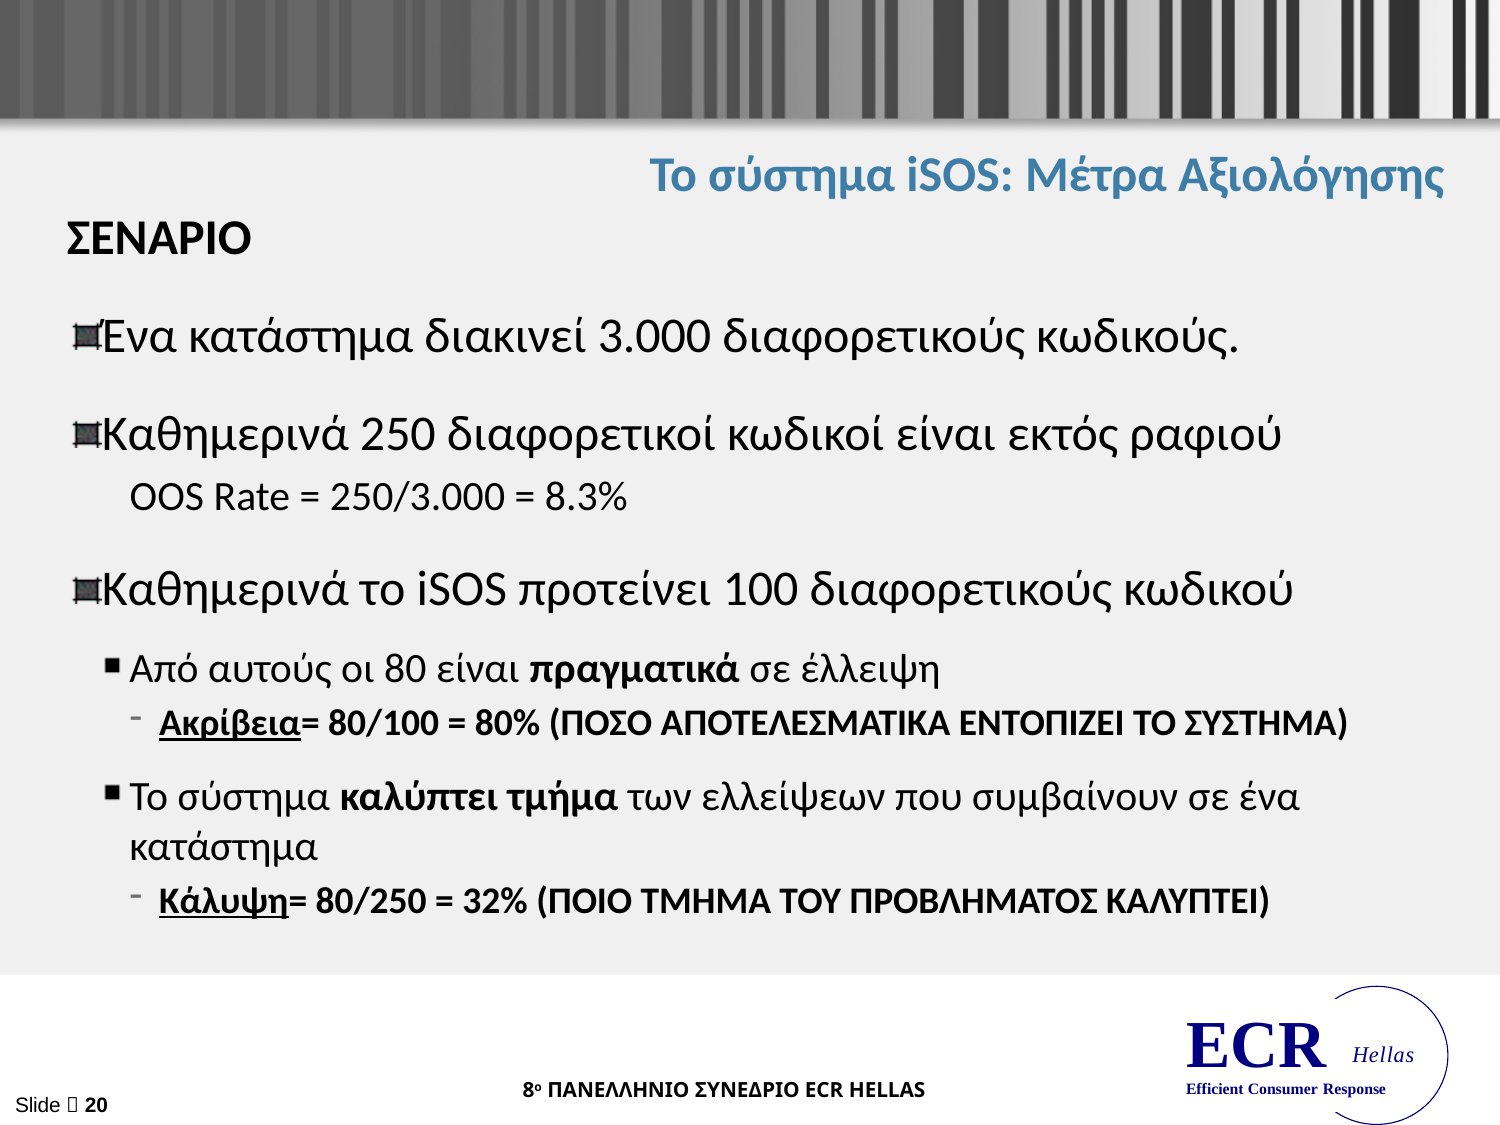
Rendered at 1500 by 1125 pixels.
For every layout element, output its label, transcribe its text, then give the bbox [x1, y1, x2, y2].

title To σύστημα iSOS: Μέτρα Αξιολόγησης [65, 138, 1445, 238]
footer Slide  20 [0, 1084, 176, 1125]
picture [0, 0, 1500, 1125]
list ΣΕΝΑΡΙΟ Ένα κατάστημα διακινεί 3.000 διαφορετικούς κωδικούς. Καθημερινά 250 διαφορετικοί κωδικοί είναι εκτός ραφιού OOS Rate = 250/3.000 = 8.3% Καθημερινά το iSOS προτείνει 100 διαφορετικούς κωδικού Από αυτούς οι 80 είναι πραγματικά σε έλλειψη Ακρίβεια= 80/100 = 80% (ΠΟΣΟ ΑΠΟΤΕΛΕΣΜΑΤΙΚΑ ΕΝΤΟΠΙΖΕΙ ΤΟ ΣΥΣΤΗΜΑ) Το σύστημα καλύπτει τμήμα των ελλείψεων που συμβαίνουν σε ένα κατάστημα Κάλυψη= 80/250 = 32% (ΠΟΙΟ ΤΜΗΜΑ ΤΟΥ ΠΡΟΒΛΗΜΑΤΟΣ ΚΑΛΥΠΤΕΙ) [66, 197, 1445, 876]
